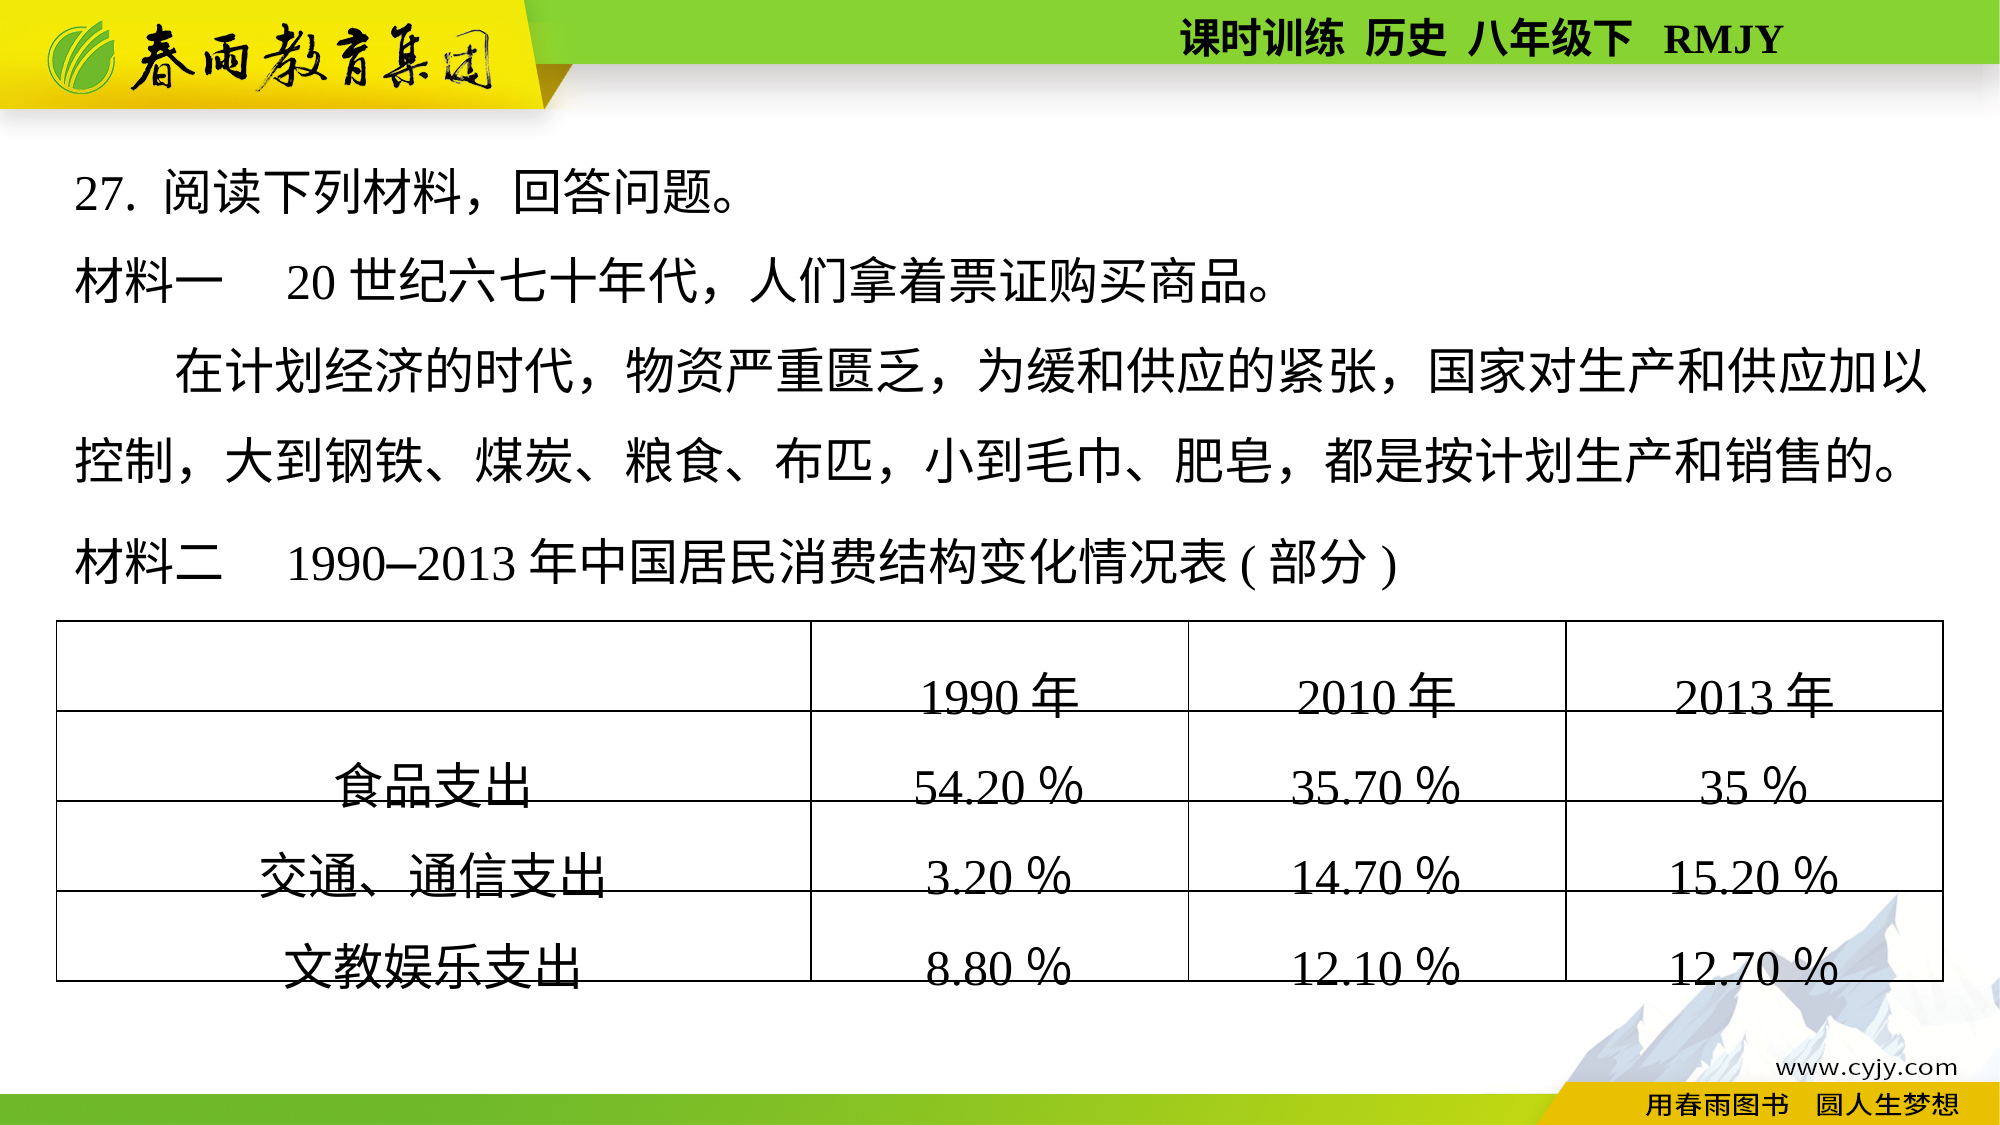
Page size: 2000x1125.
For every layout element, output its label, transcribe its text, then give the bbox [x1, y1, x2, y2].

table_cell 35.70％ [1189, 712, 1565, 800]
table_cell 15.20％ [1567, 802, 1942, 890]
table_cell 12.10％ [1189, 892, 1565, 980]
table_cell 35％ [1567, 712, 1942, 800]
table_cell 食品支出 [57, 712, 810, 800]
table_cell 文教娱乐支出 [57, 892, 810, 980]
table_header 1990年 [812, 622, 1188, 710]
table_cell 3.20％ [812, 802, 1188, 890]
table_header 2013年 [1567, 622, 1942, 710]
table_cell 14.70％ [1189, 802, 1565, 890]
table_header [57, 622, 810, 710]
list 27. 阅读下列材料，回答问题。 材料一 20世纪六七十年代，人们拿着票证购买商品。 在计划经济的时代，物资严重匮乏，为缓和供应的紧张，国家对生产和供应加以控制，大到钢铁、煤炭、粮食、布匹，小到毛巾、肥皂，都是按计划生产和销售的。 [59, 122, 1944, 493]
picture [0, 0, 2000, 1125]
table_cell 12.70％ [1567, 892, 1942, 980]
text_box 材料二 1990—2013年中国居民消费结构变化情况表(部分) [59, 493, 1944, 599]
table_cell 交通、通信支出 [57, 802, 810, 890]
table_header 2010年 [1189, 622, 1565, 710]
table_cell 54.20％ [812, 712, 1188, 800]
table_cell 8.80％ [812, 892, 1188, 980]
